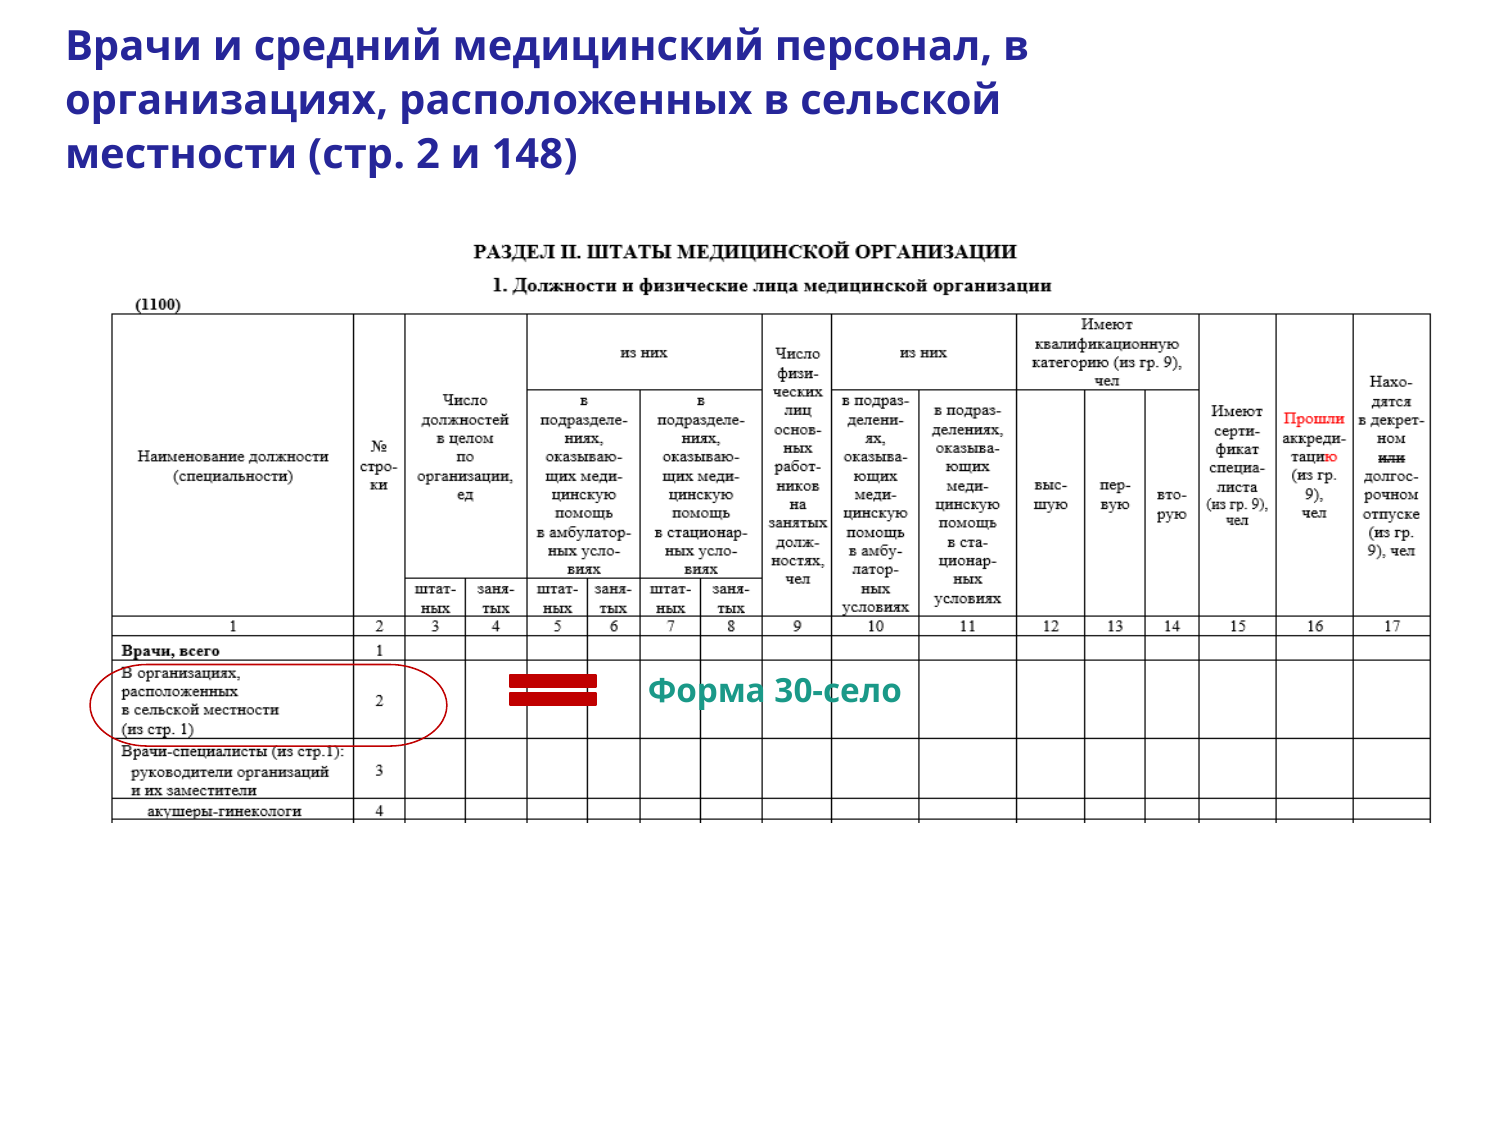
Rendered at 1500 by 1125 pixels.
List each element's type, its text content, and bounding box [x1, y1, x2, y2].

text_box Врачи и средний медицинский персонал, в организациях, расположенных в сельской местности (стр. 2 и 148) [0, 0, 1460, 192]
picture [55, 213, 1460, 823]
